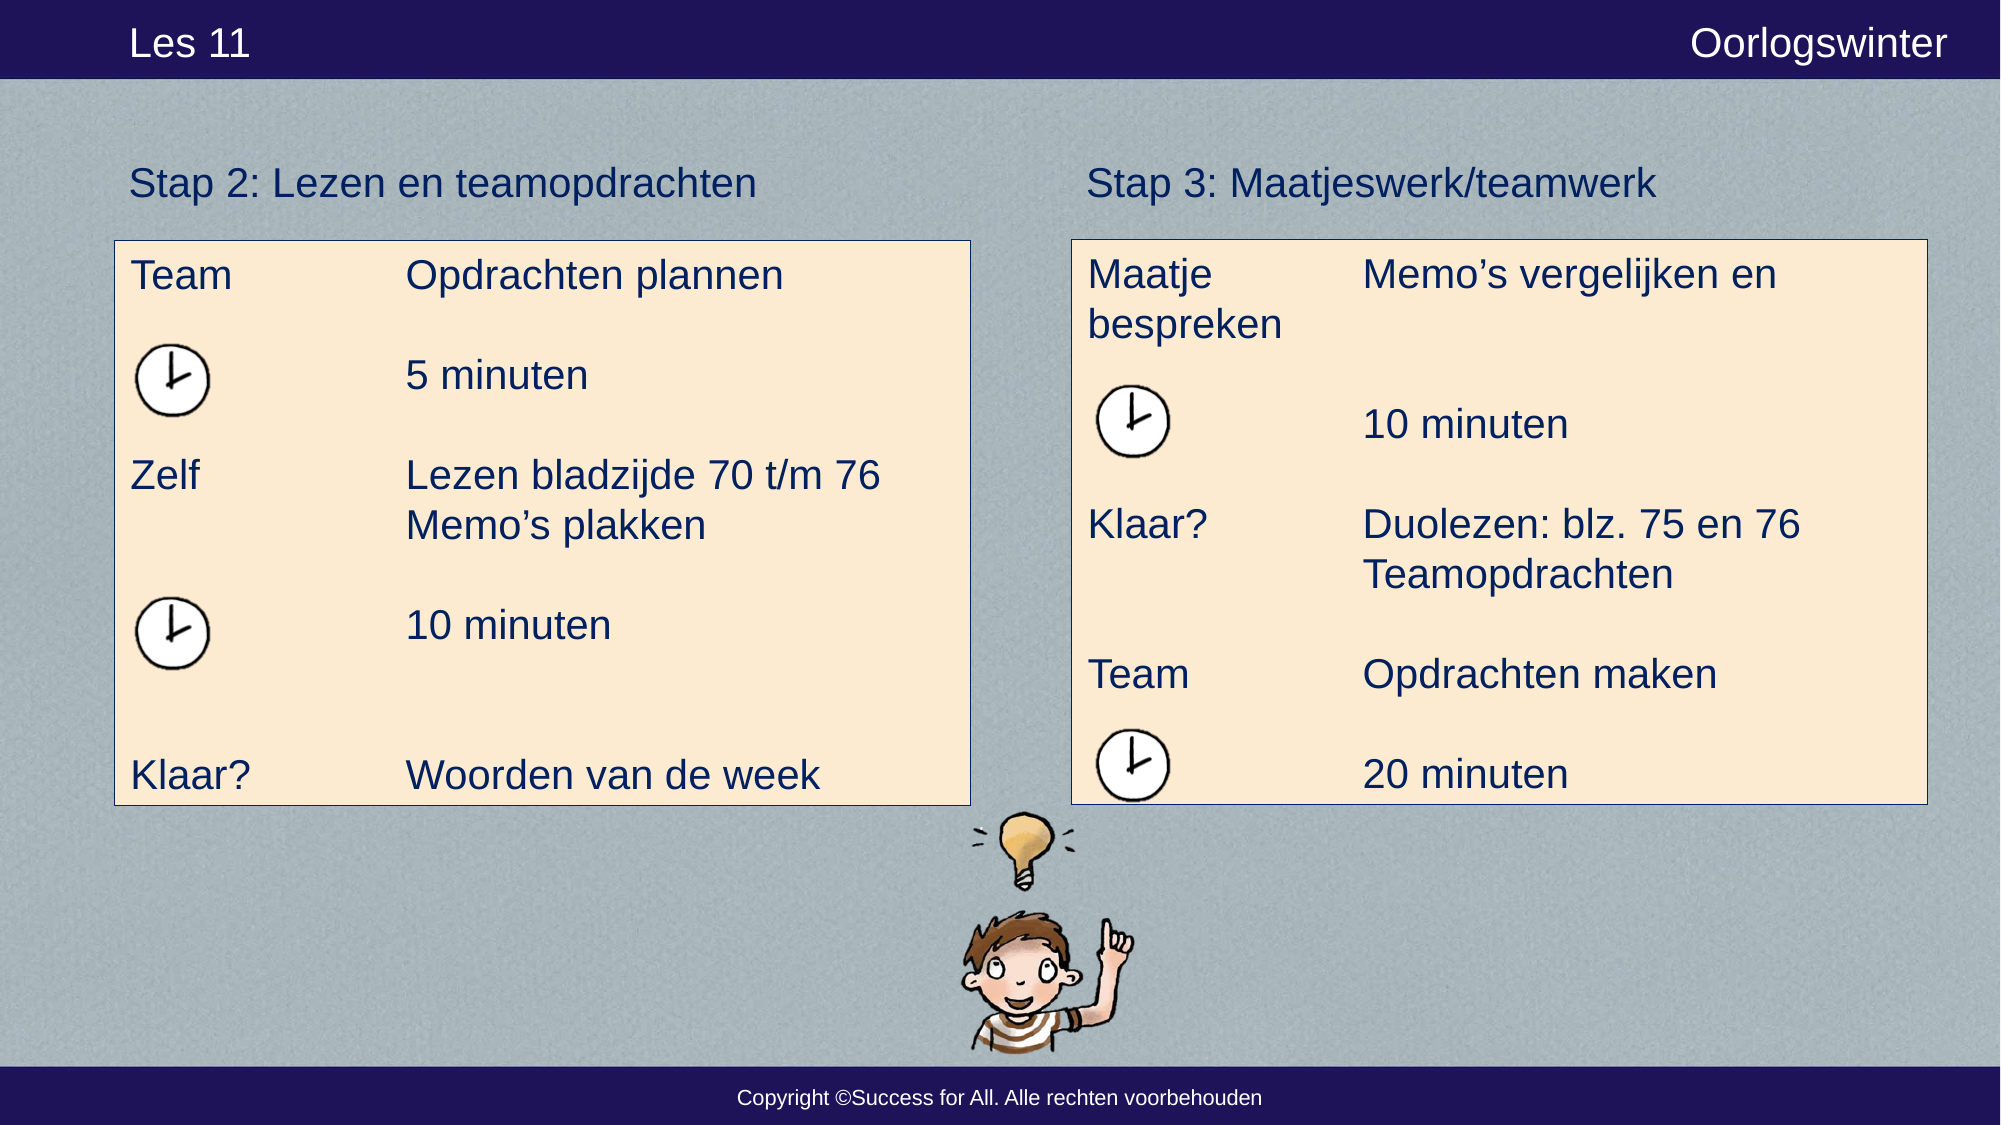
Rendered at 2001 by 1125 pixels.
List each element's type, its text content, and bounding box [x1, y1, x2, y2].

text_box Copyright ©Success for All. Alle rechten voorbehouden [0, 1076, 2000, 1125]
text_box Stap 3: Maatjeswerk/teamwerk [1071, 148, 1864, 214]
text_box Maatje Memo’s vergelijken en bespreken 10 minuten Klaar? Duolezen: blz. 75 en 76 Teamopdrachten Team Opdrachten maken 20 minuten [1071, 239, 1928, 805]
text_box Les 11 [114, 8, 354, 73]
picture [0, 0, 2001, 1125]
text_box Stap 2: Lezen en teamopdrachten [114, 148, 907, 214]
text_box Oorlogswinter [786, 8, 1963, 73]
text_box Team Opdrachten plannen 5 minuten Zelf Lezen bladzijde 70 t/m 76 Memo’s plakken 10 minuten Klaar? Woorden van de week [114, 240, 971, 806]
